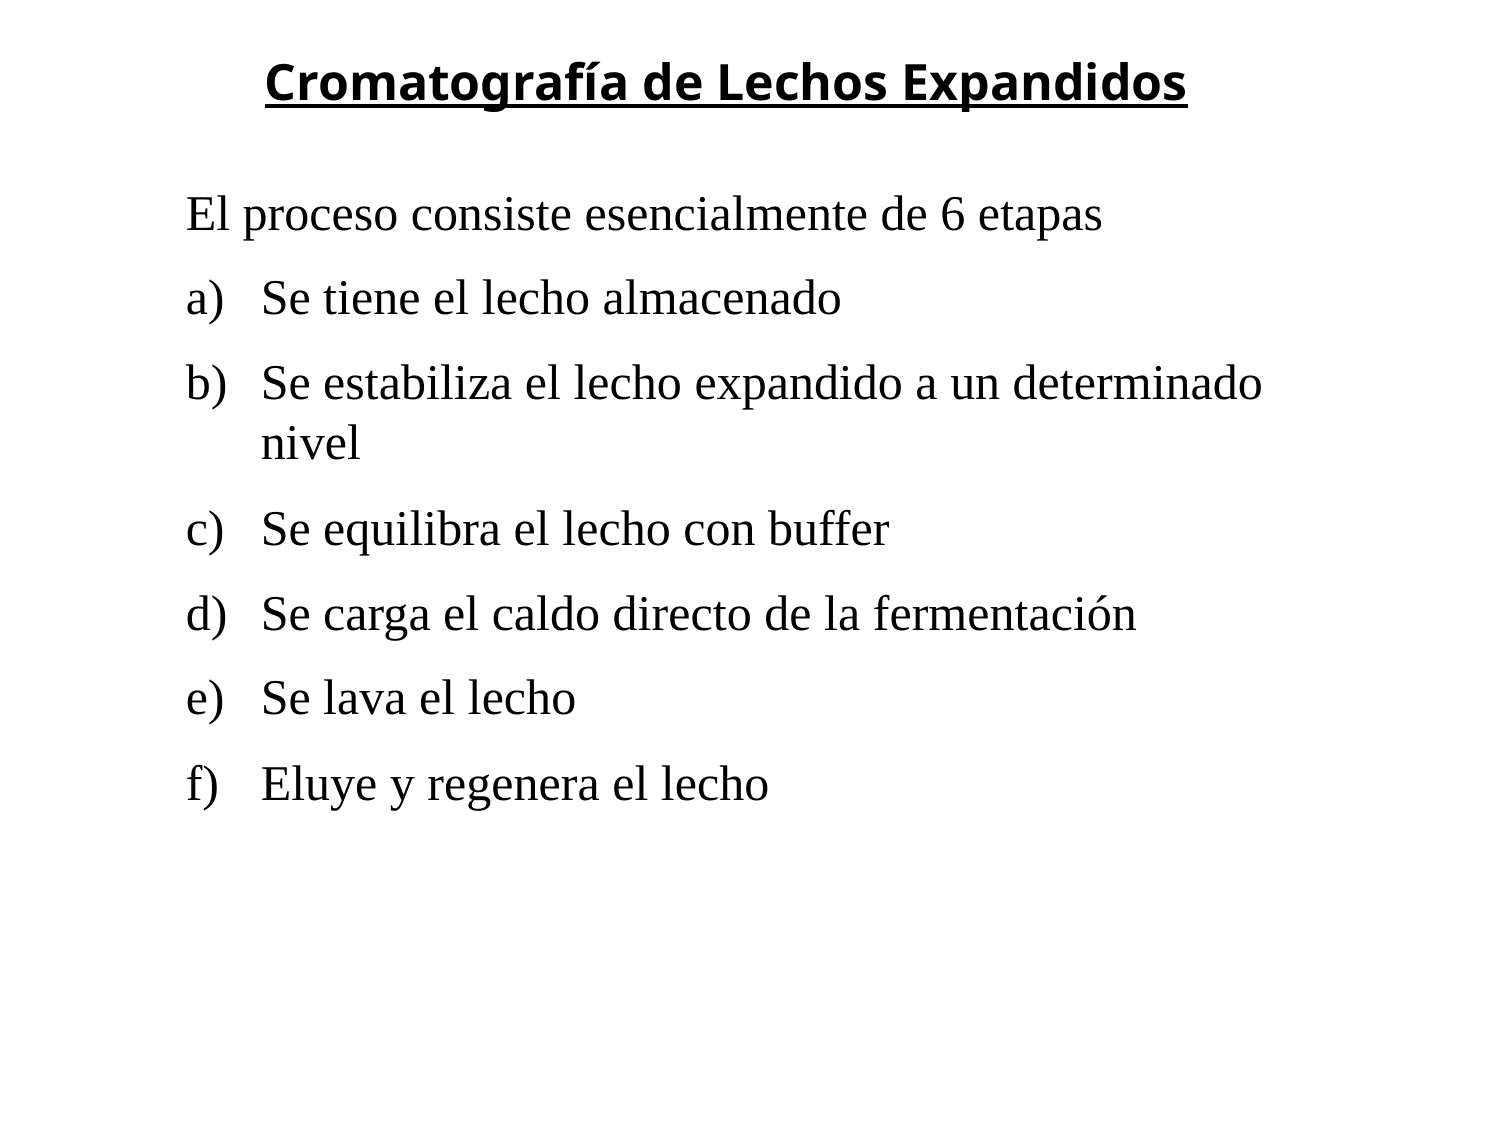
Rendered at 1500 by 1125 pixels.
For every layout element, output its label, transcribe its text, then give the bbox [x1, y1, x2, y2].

text_box El proceso consiste esencialmente de 6 etapas Se tiene el lecho almacenado Se estabiliza el lecho expandido a un determinado nivel Se equilibra el lecho con buffer Se carga el caldo directo de la fermentación Se lava el lecho Eluye y regenera el lecho [171, 172, 1376, 818]
title Cromatografía de Lechos Expandidos [100, 0, 1376, 188]
